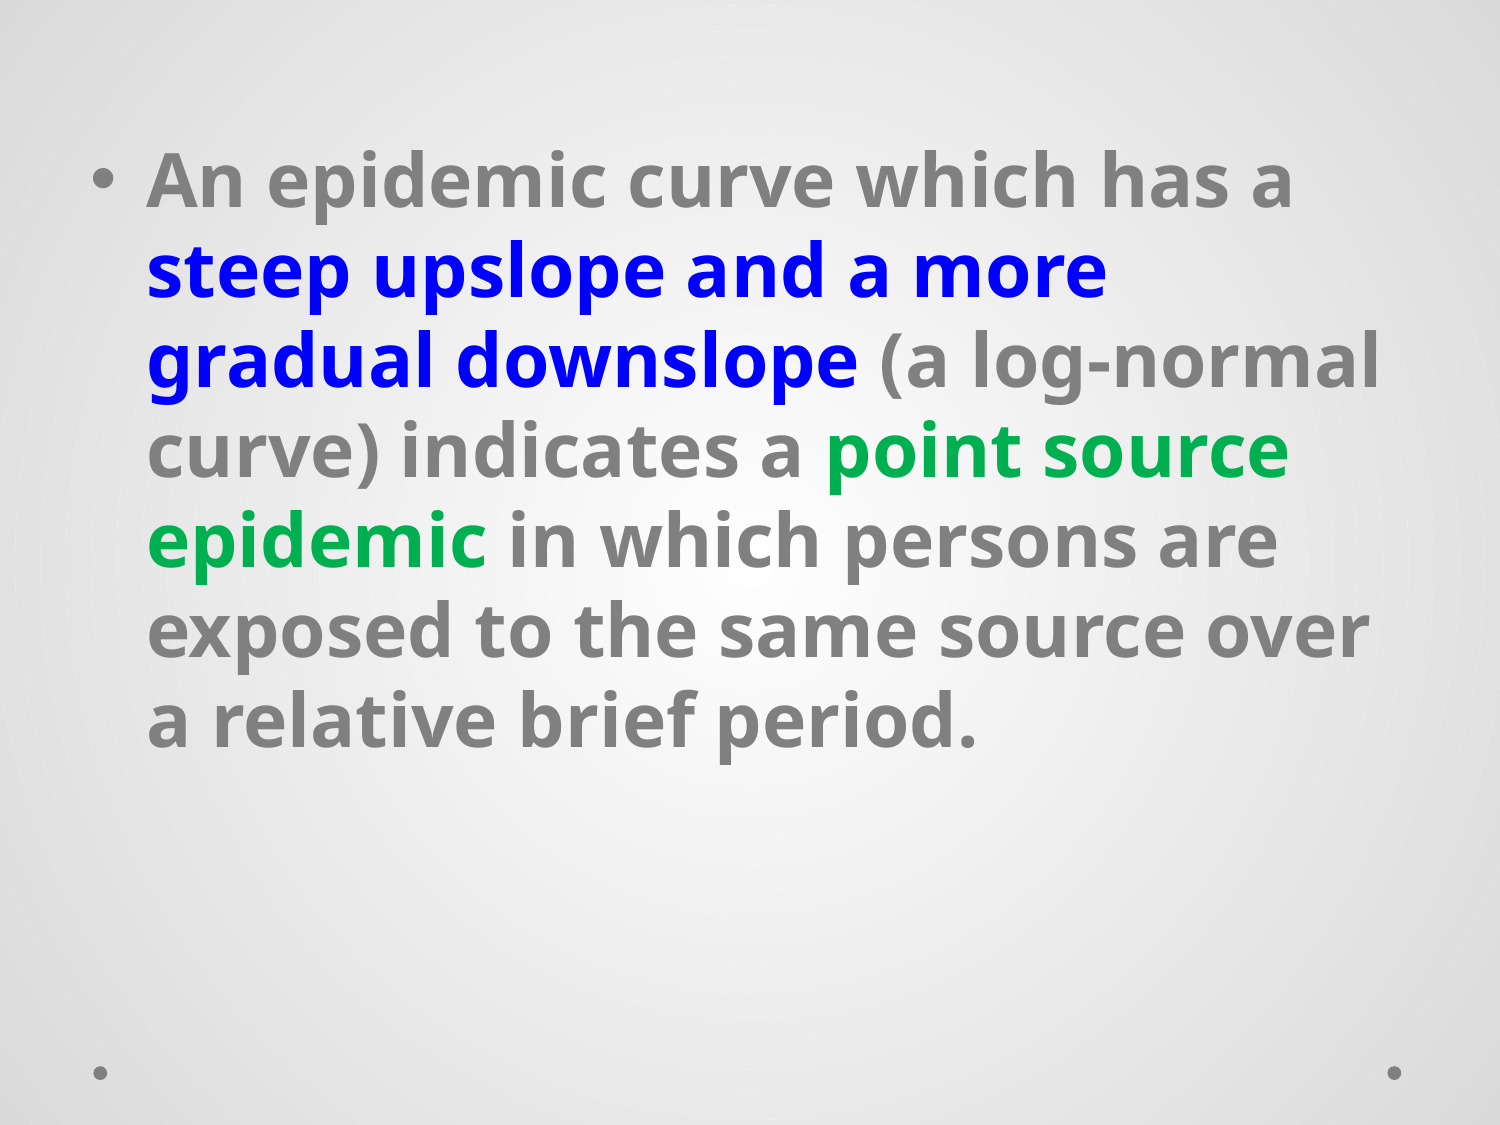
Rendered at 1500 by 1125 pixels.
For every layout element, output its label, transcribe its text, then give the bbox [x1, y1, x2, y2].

list An epidemic curve which has a steep upslope and a more gradual downslope (a log-normal curve) indicates a point source epidemic in which persons are exposed to the same source over a relative brief period. [75, 125, 1425, 1005]
